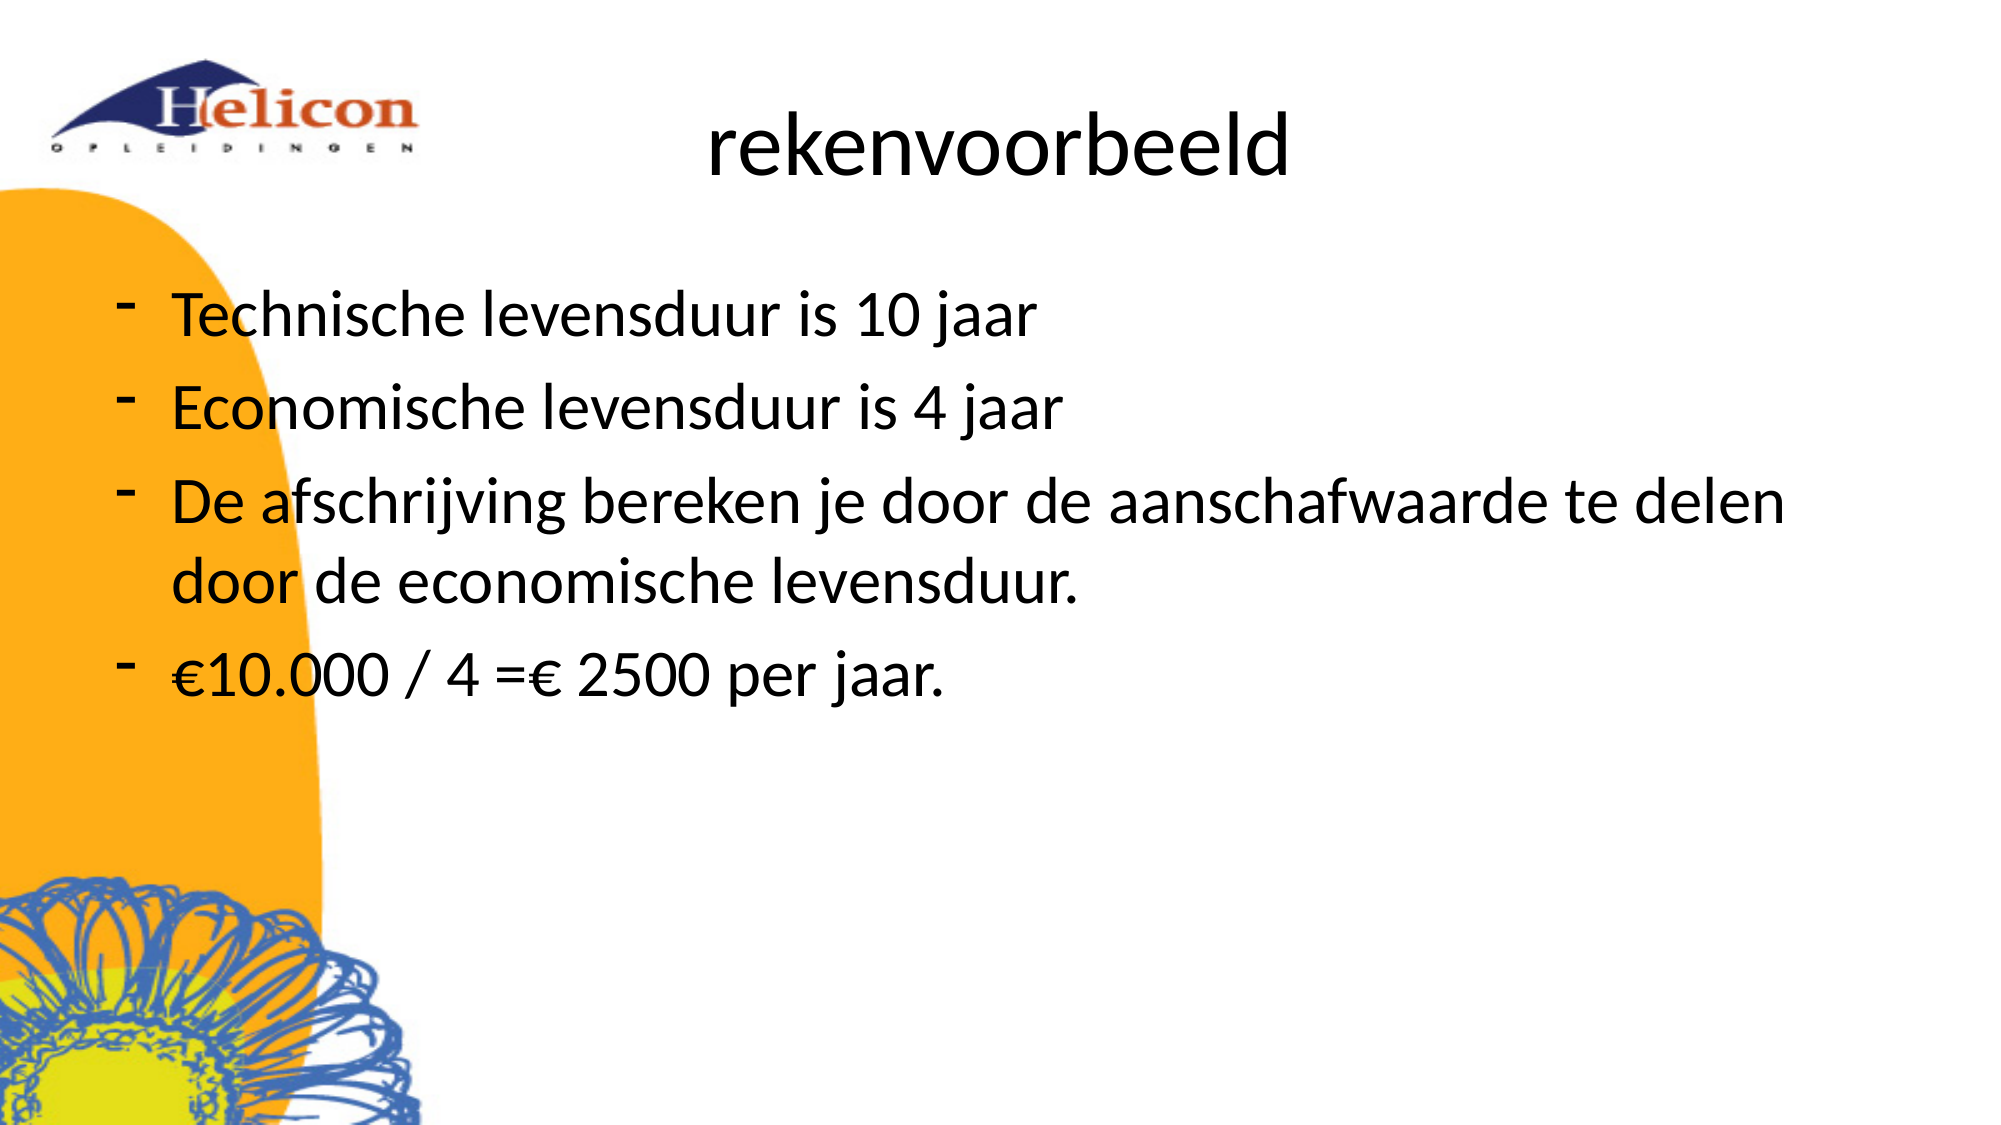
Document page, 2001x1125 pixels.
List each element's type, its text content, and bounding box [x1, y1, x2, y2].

picture [0, 0, 2001, 1125]
title rekenvoorbeeld [99, 45, 1900, 233]
list Technische levensduur is 10 jaar Economische levensduur is 4 jaar De afschrijving bereken je door de aanschafwaarde te delen door de economische levensduur. €10.000 / 4 =€ 2500 per jaar. [99, 262, 1900, 1005]
